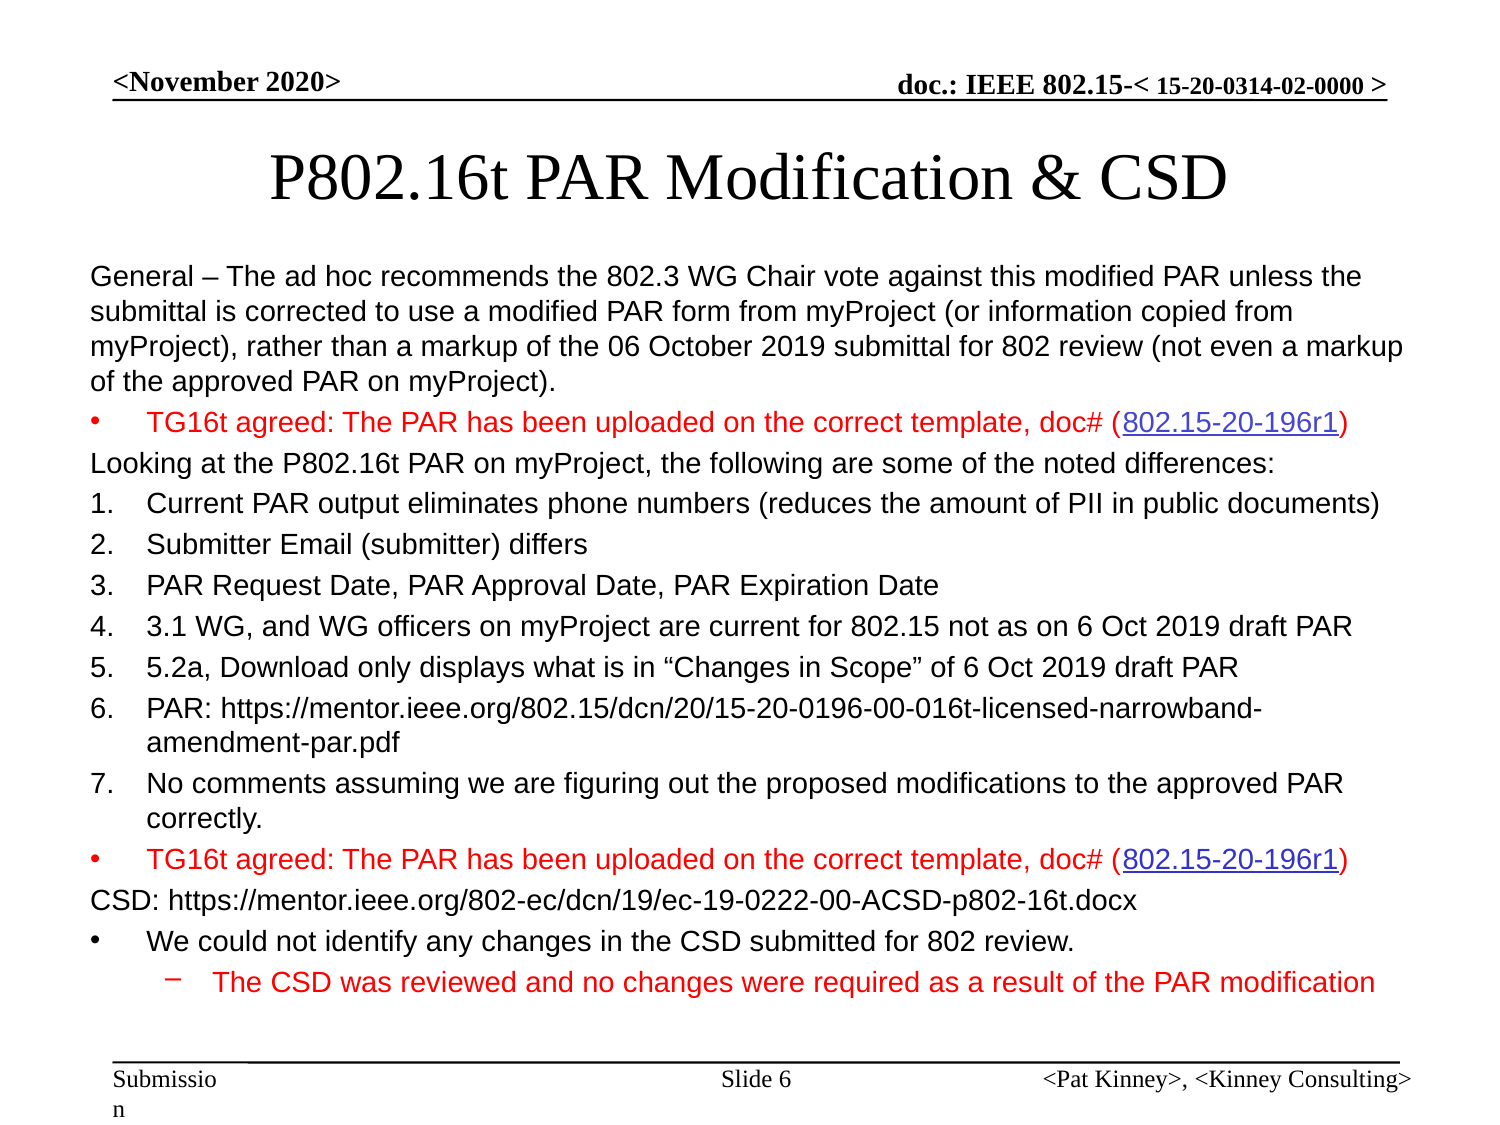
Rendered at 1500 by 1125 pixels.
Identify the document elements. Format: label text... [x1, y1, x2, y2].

title P802.16t PAR Modification & CSD [112, 84, 1388, 249]
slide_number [112, 62, 375, 84]
footer <Pat Kinney>, <Kinney Consulting> [900, 1062, 1413, 1093]
list General – The ad hoc recommends the 802.3 WG Chair vote against this modified PAR unless the submittal is corrected to use a modified PAR form from myProject (or information copied from myProject), rather than a markup of the 06 October 2019 submittal for 802 review (not even a markup of the approved PAR on myProject). TG16t agreed: The PAR has been uploaded on the correct template, doc# (802.15-20-196r1) Looking at the P802.16t PAR on myProject, the following are some of the noted differences: Current PAR output eliminates phone numbers (reduces the amount of PII in public documents) Submitter Email (submitter) differs PAR Request Date, PAR Approval Date, PAR Expiration Date 3.1 WG, and WG officers on myProject are current for 802.15 not as on 6 Oct 2019 draft PAR 5.2a, Download only displays what is in “Changes in Scope” of 6 Oct 2019 draft PAR PAR: https://mentor.ieee.org/802.15/dcn/20/15-20-0196-00-016t-licensed-narrowband-amendment-par.pdf No comments assuming we are figuring out the proposed modifications to the approved PAR correctly. TG16t agreed: The PAR has been uploaded on the correct template, doc# (802.15-20-196r1) CSD: https://mentor.ieee.org/802-ec/dcn/19/ec-19-0222-00-ACSD-p802-16t.docx We could not identify any changes in the CSD submitted for 802 review. The CSD was reviewed and no changes were required as a result of the PAR modification [75, 249, 1425, 1013]
slide_number Slide 6 [712, 1062, 800, 1093]
